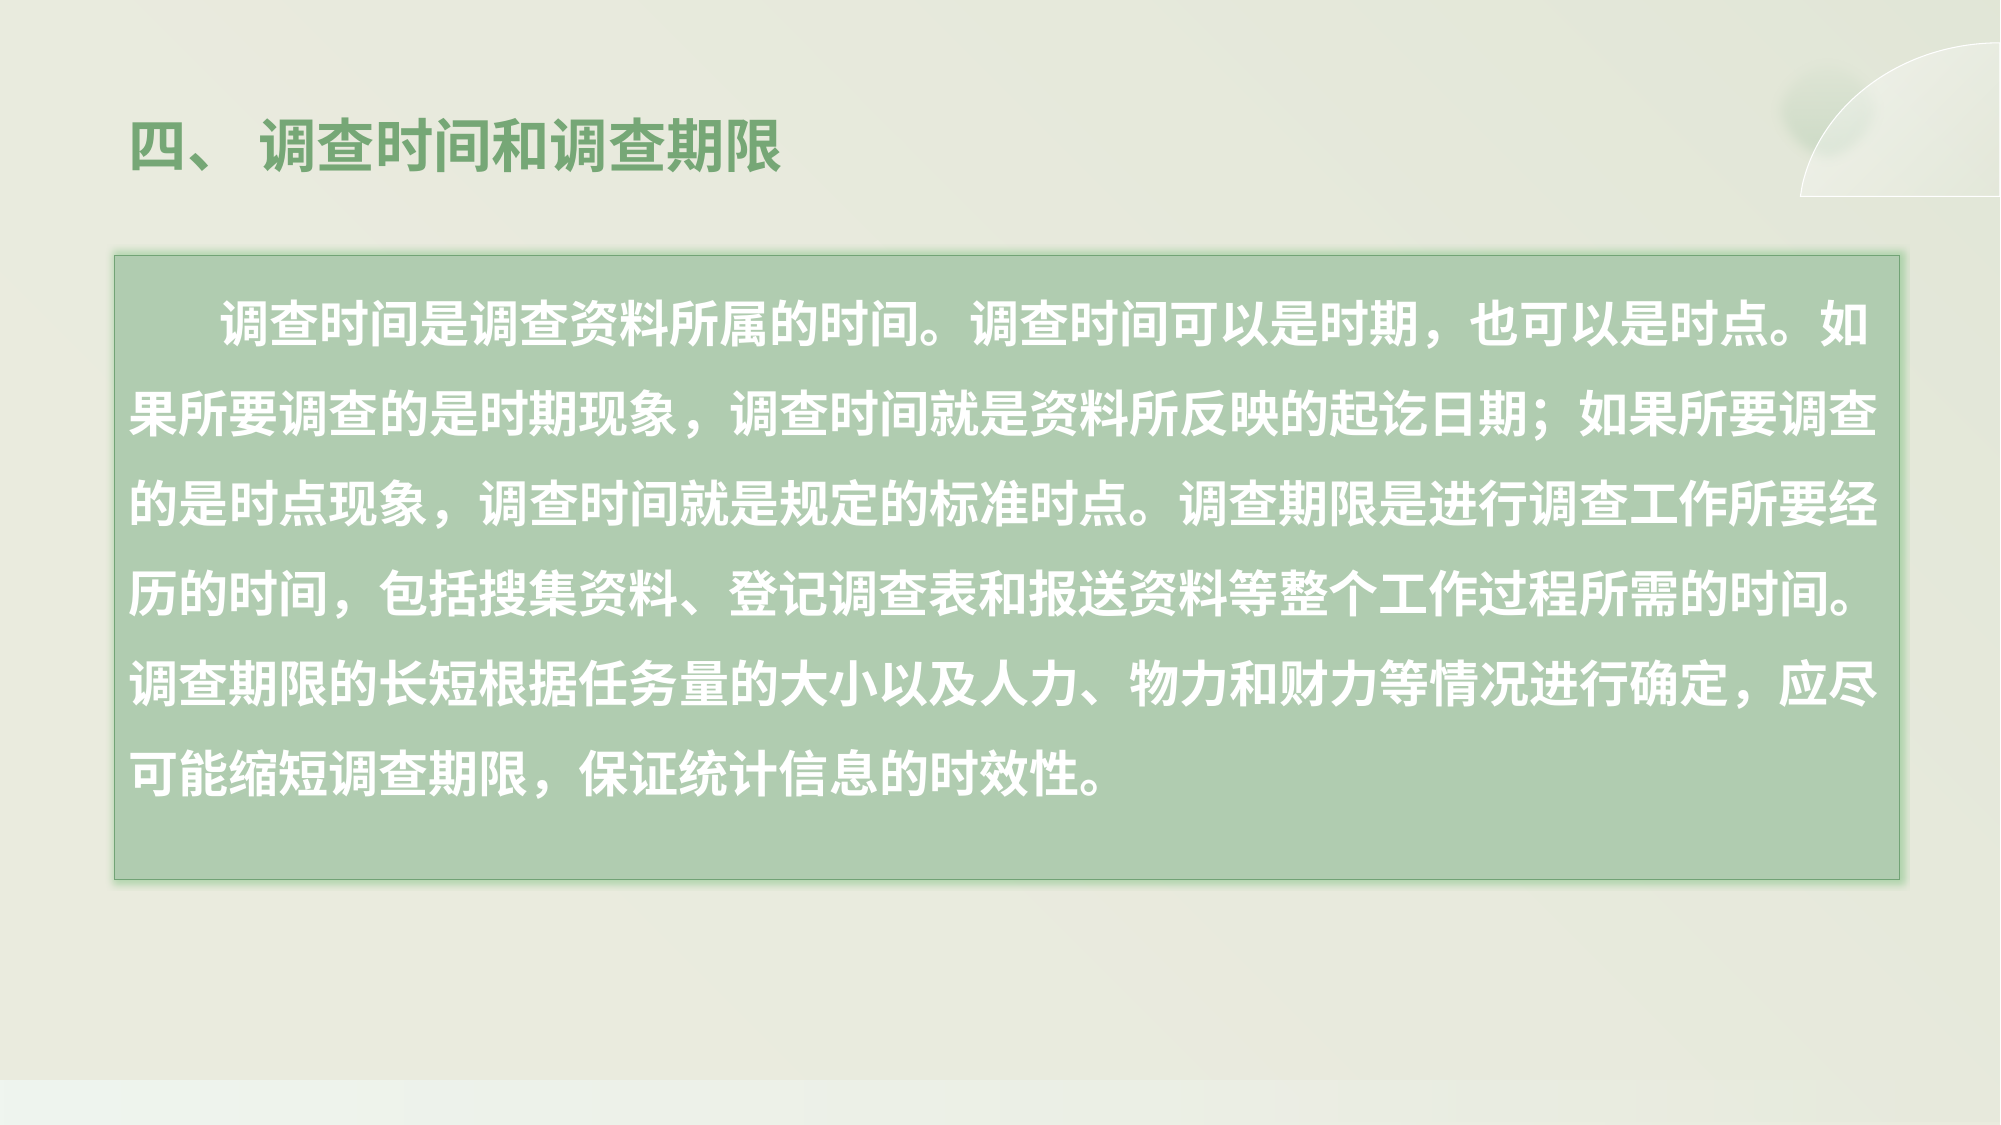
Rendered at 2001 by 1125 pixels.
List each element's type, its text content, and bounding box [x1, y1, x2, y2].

text_box 四、 调查时间和调查期限 [114, 73, 1103, 224]
text_box 调查时间是调查资料所属的时间。调查时间可以是时期，也可以是时点。如果所要调查的是时期现象，调查时间就是资料所反映的起讫日期；如果所要调查的是时点现象，调查时间就是规定的标准时点。调查期限是进行调查工作所要经历的时间，包括搜集资料、登记调查表和报送资料等整个工作过程所需的时间。调查期限的长短根据任务量的大小以及人力、物力和财力等情况进行确定，应尽可能缩短调查期限，保证统计信息的时效性。 [114, 255, 1900, 880]
text_box [1179, 345, 1846, 496]
